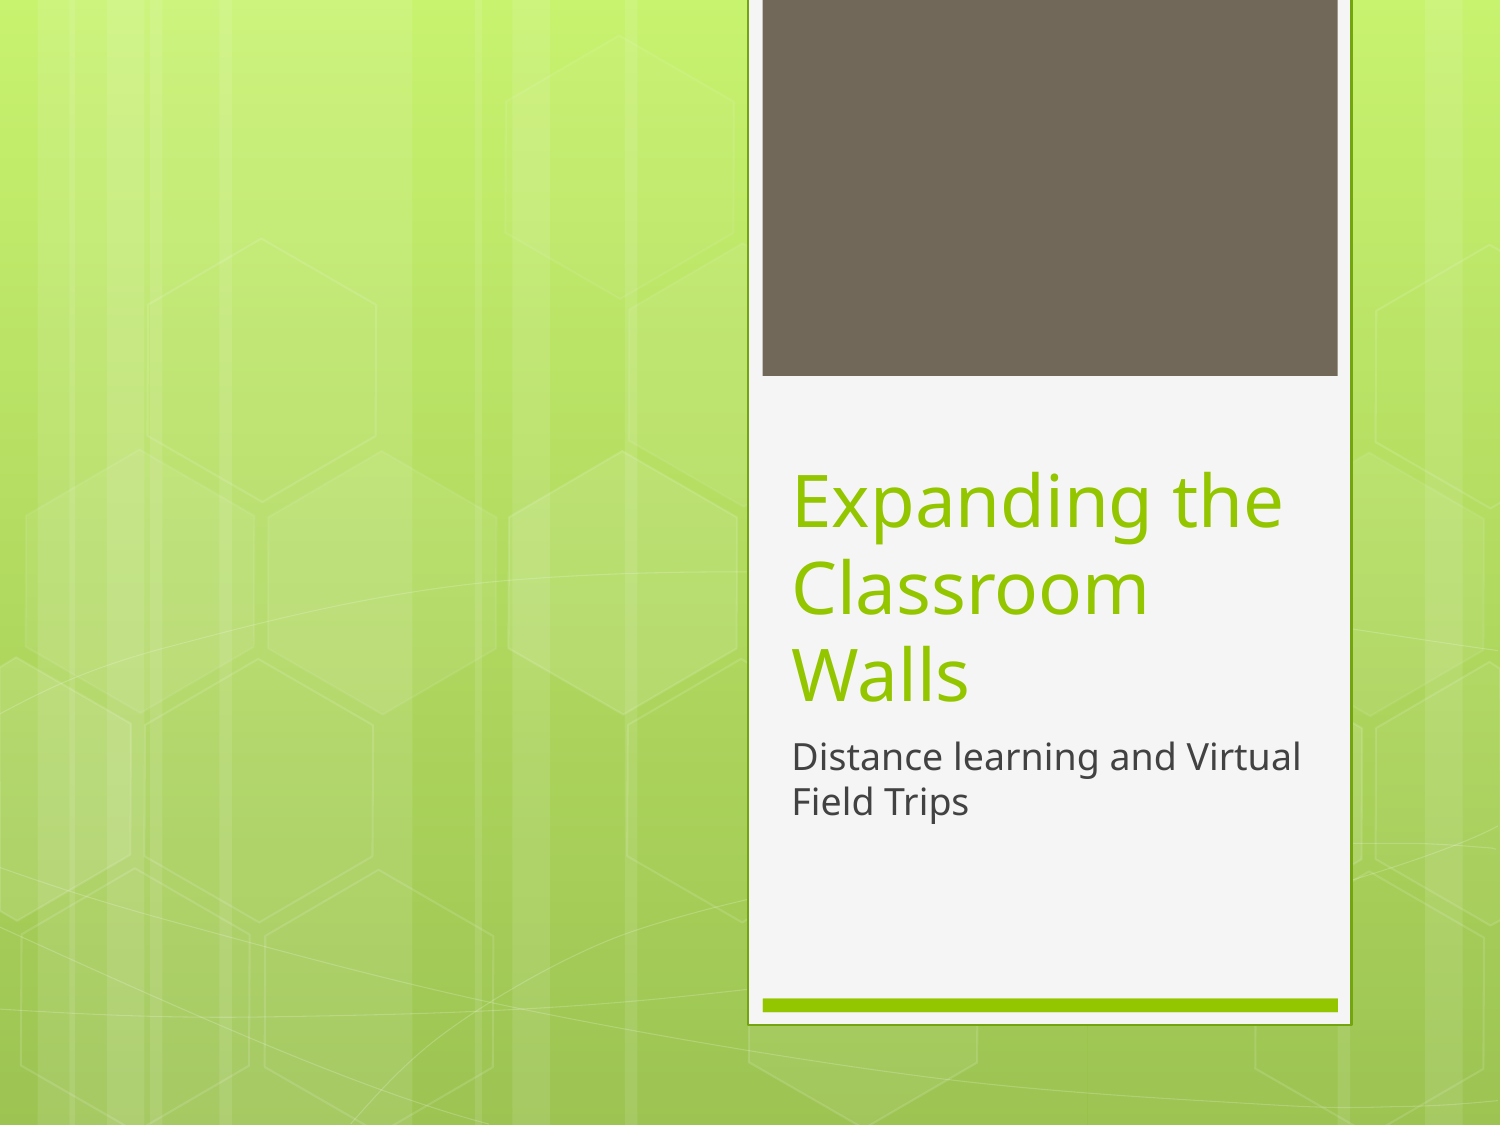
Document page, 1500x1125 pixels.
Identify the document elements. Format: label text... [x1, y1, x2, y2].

subtitle Distance learning and Virtual Field Trips [776, 725, 1320, 933]
title Expanding the Classroom Walls [776, 444, 1320, 724]
